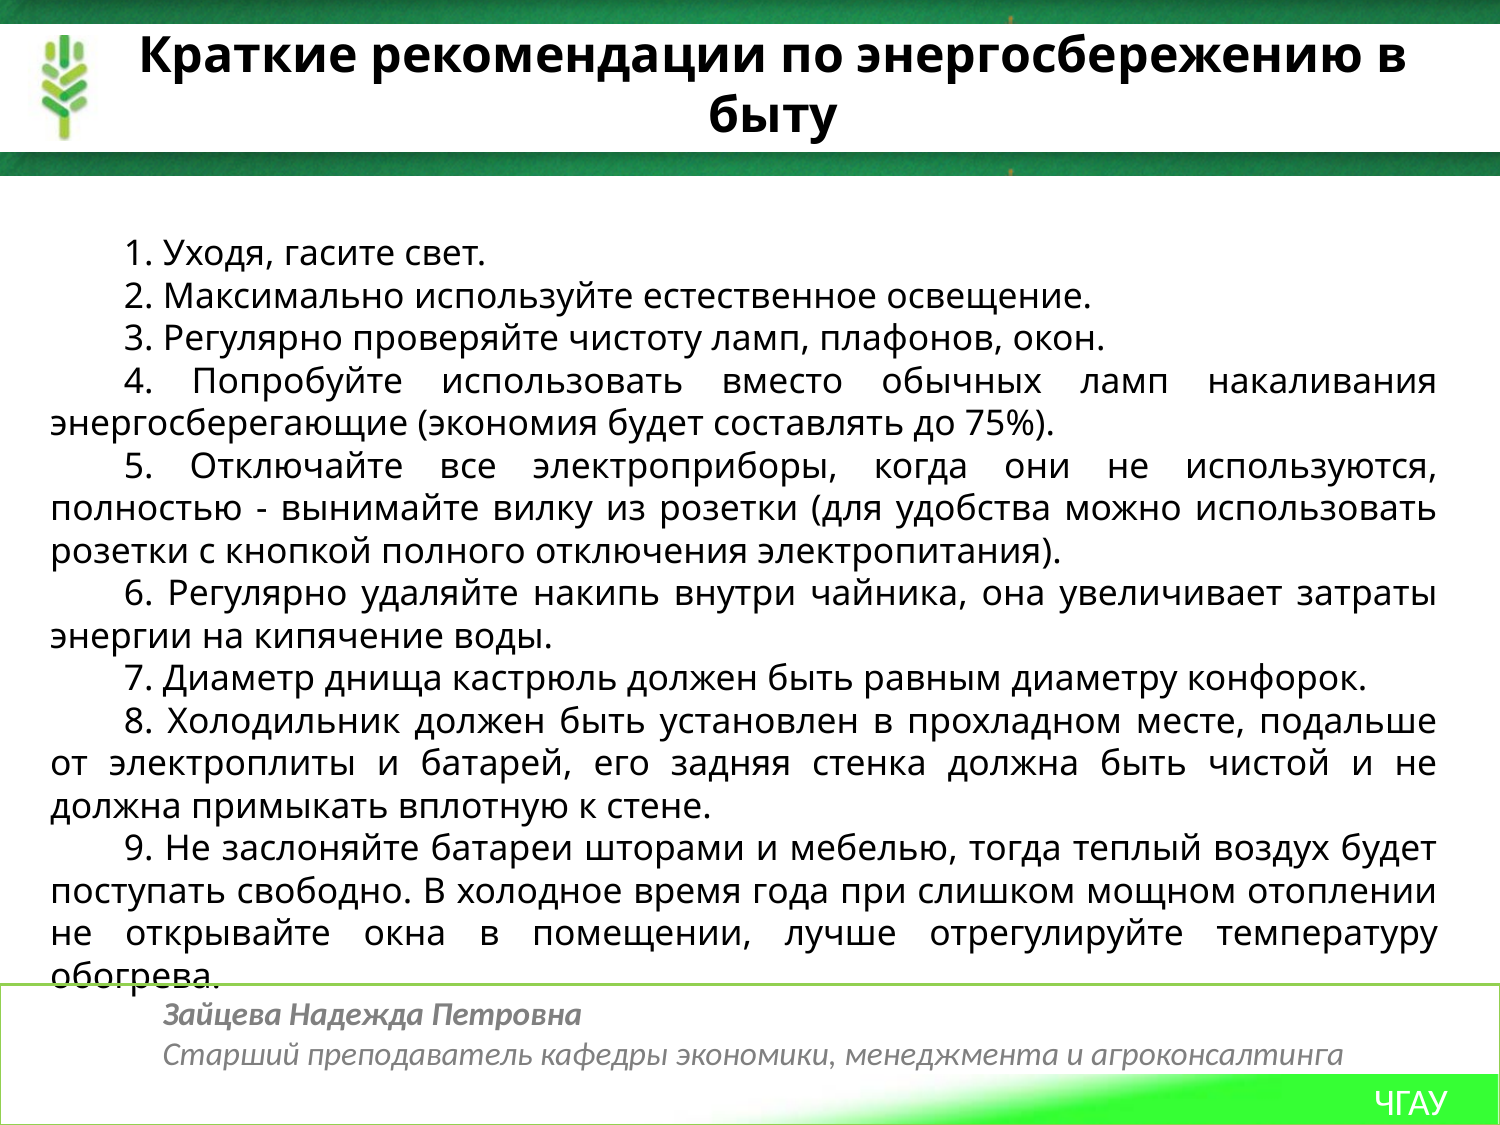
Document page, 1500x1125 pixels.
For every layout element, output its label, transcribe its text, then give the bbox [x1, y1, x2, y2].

picture [304, 1074, 1500, 1125]
title Краткие рекомендации по энергосбережению в быту [119, 35, 1454, 129]
picture [11, 34, 118, 141]
picture [0, 152, 1500, 177]
picture [0, 0, 1500, 24]
list 1. Уходя, гасите свет. 2. Максимально используйте естественное освещение. 3. Регулярно проверяйте чистоту ламп, плафонов, окон. 4. Попробуйте использовать вместо обычных ламп накаливания энергосберегающие (экономия будет составлять до 75%). 5. Отключайте все электроприборы, когда они не используются, полностью - вынимайте вилку из розетки (для удобства можно использовать розетки с кнопкой полного отключения электропитания). 6. Регулярно удаляйте накипь внутри чайника, она увеличивает затраты энергии на кипячение воды. 7. Диаметр днища кастрюль должен быть равным диаметру конфорок. 8. Холодильник должен быть установлен в прохладном месте, подальше от электроплиты и батарей, его задняя стенка должна быть чистой и не должна примыкать вплотную к стене. 9. Не заслоняйте батареи шторами и мебелью, тогда теплый воздух будет поступать свободно. В холодное время года при слишком мощном отоплении не открывайте окна в помещении, лучше отрегулируйте температуру обогрева. [35, 222, 1454, 961]
text_box Зайцева Надежда Петровна Старший преподаватель кафедры экономики, менеджмента и агроконсалтинга [0, 984, 1500, 1125]
